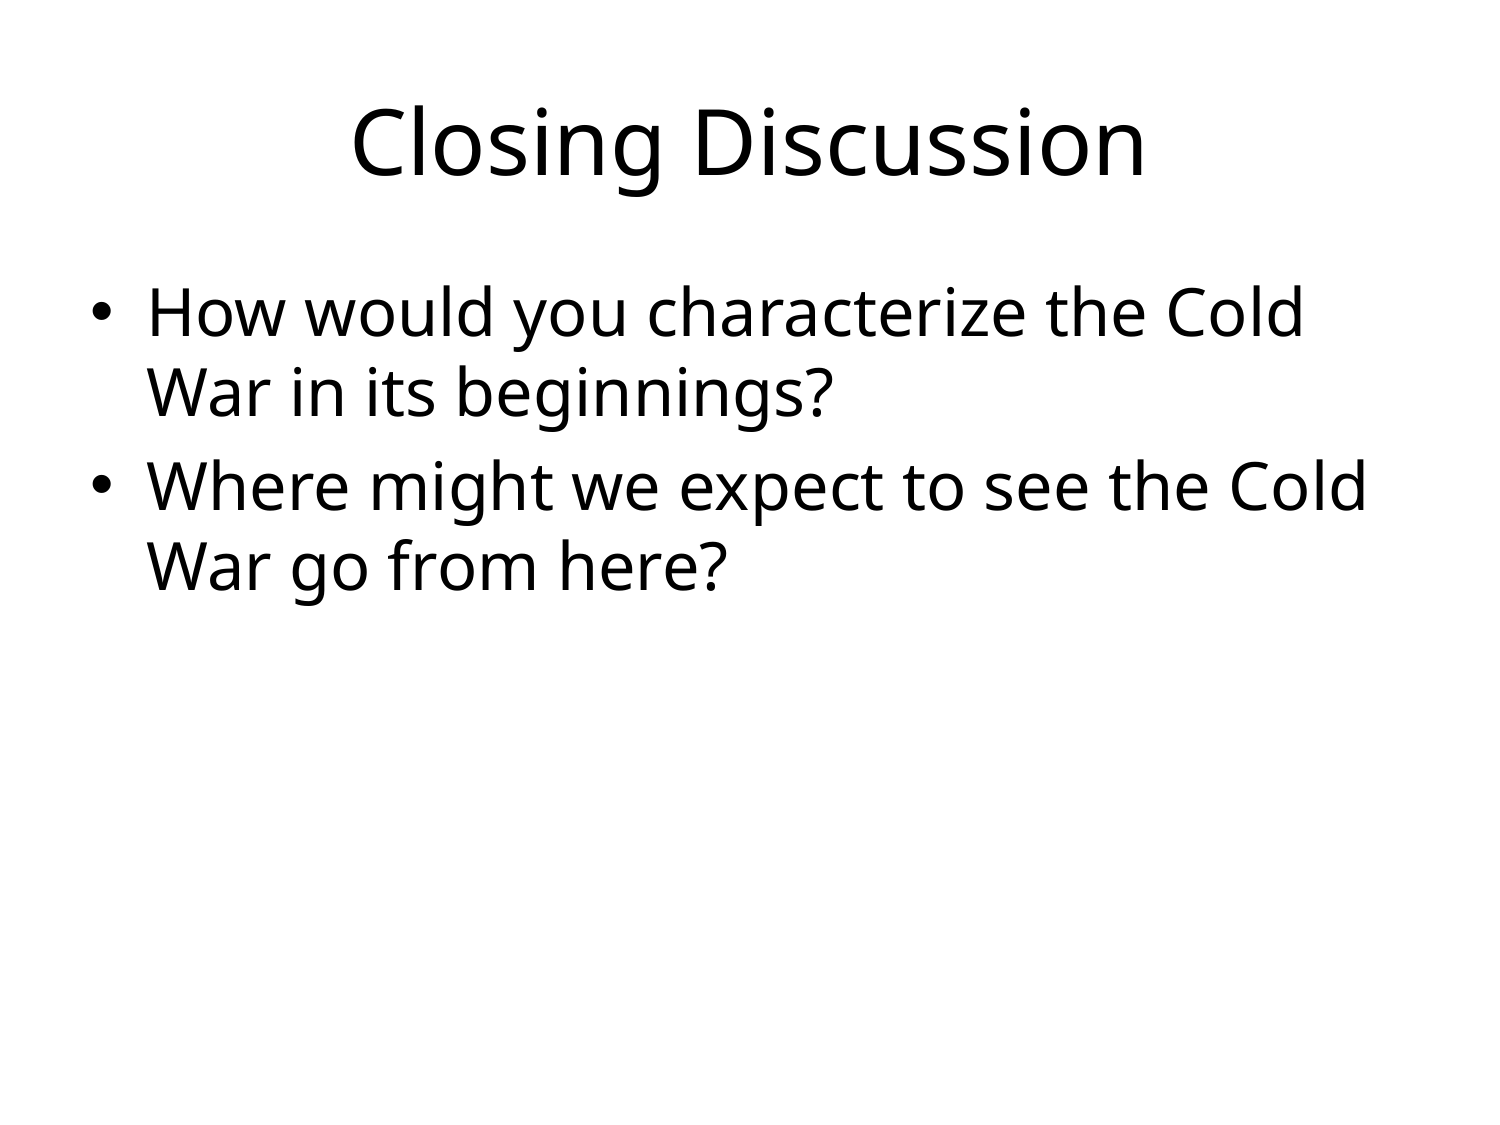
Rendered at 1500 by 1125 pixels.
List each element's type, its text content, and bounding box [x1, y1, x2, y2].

list How would you characterize the Cold War in its beginnings? Where might we expect to see the Cold War go from here? [75, 262, 1425, 1005]
title Closing Discussion [75, 45, 1425, 233]
